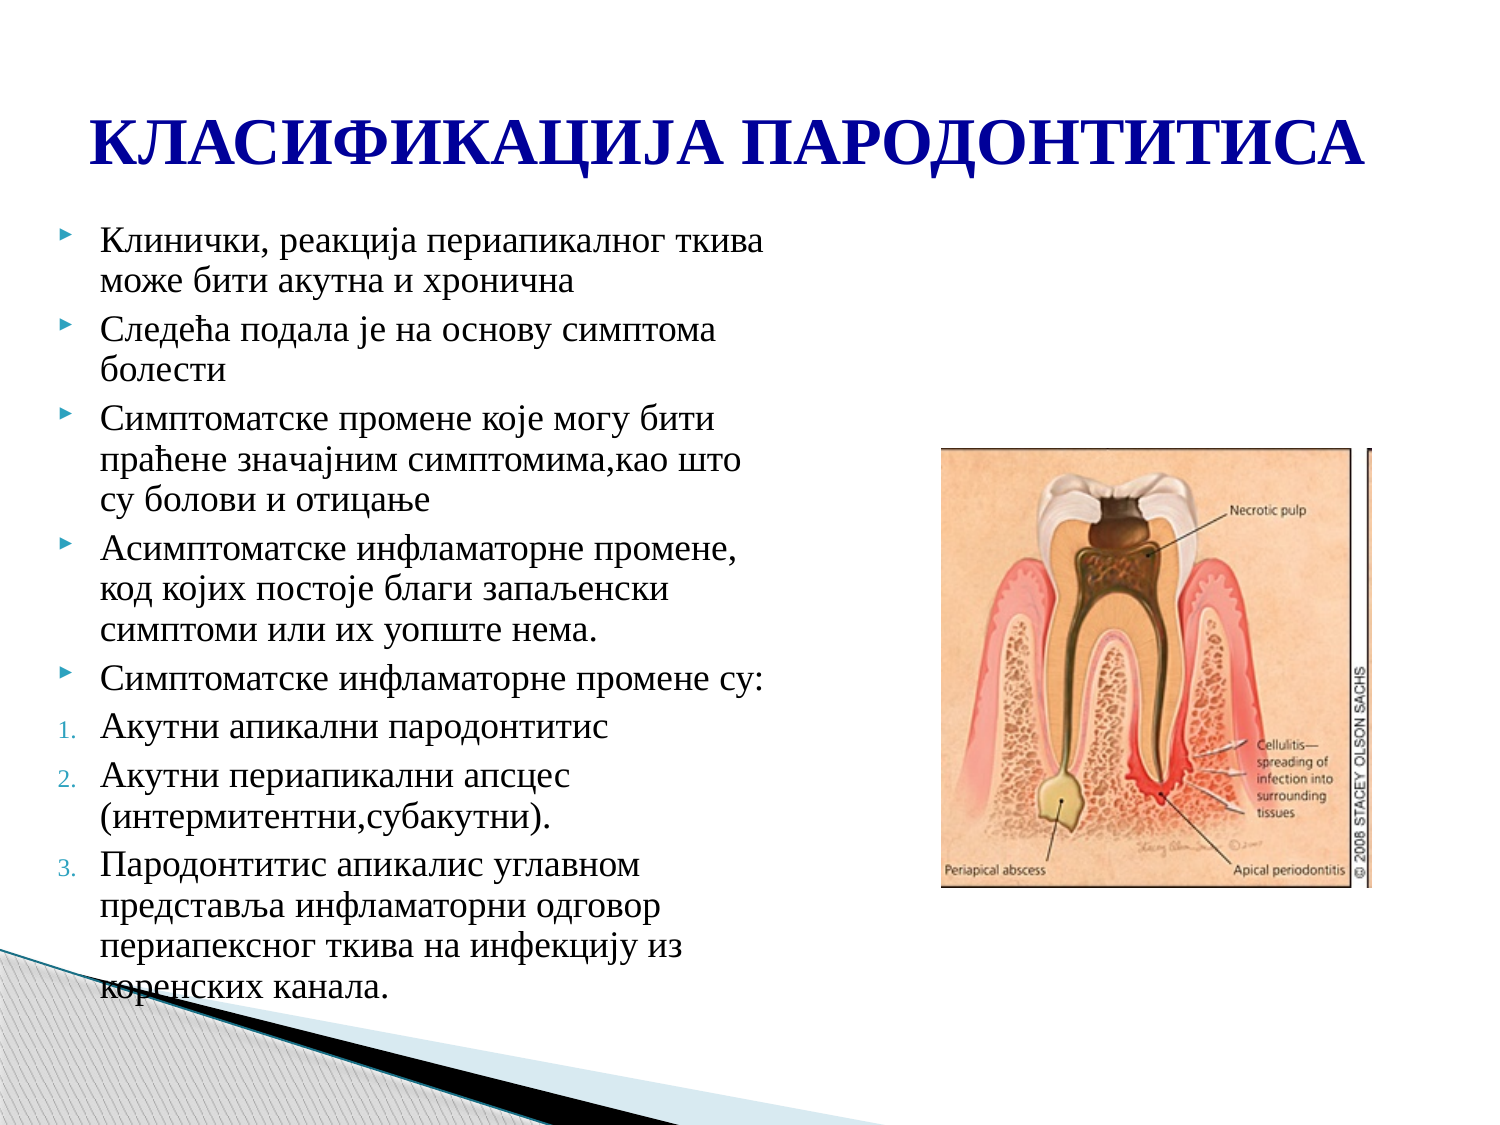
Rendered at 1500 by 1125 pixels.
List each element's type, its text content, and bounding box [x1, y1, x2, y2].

list Клинички, реакција периапикалног ткива може бити акутна и хронична Следећа подала је на основу симптома болести Симптоматске промене које могу бити праћене значајним симптомима,као што су болови и отицање Асимптоматске инфламаторне промене, код којих постоје благи запаљенски симптоми или их уопште нема. Симптоматске инфламаторне промене су: Акутни апикални пародонтитис Акутни периапикални апсцес (интермитентни,субакутни). Пародонтитис апикалис углавном представља инфламаторни одговор периапексног ткива на инфекцију из коренских канала. [24, 212, 800, 1088]
title КЛАСИФИКАЦИЈА ПАРОДОНТИТИСА [75, 75, 1425, 200]
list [941, 448, 1372, 889]
